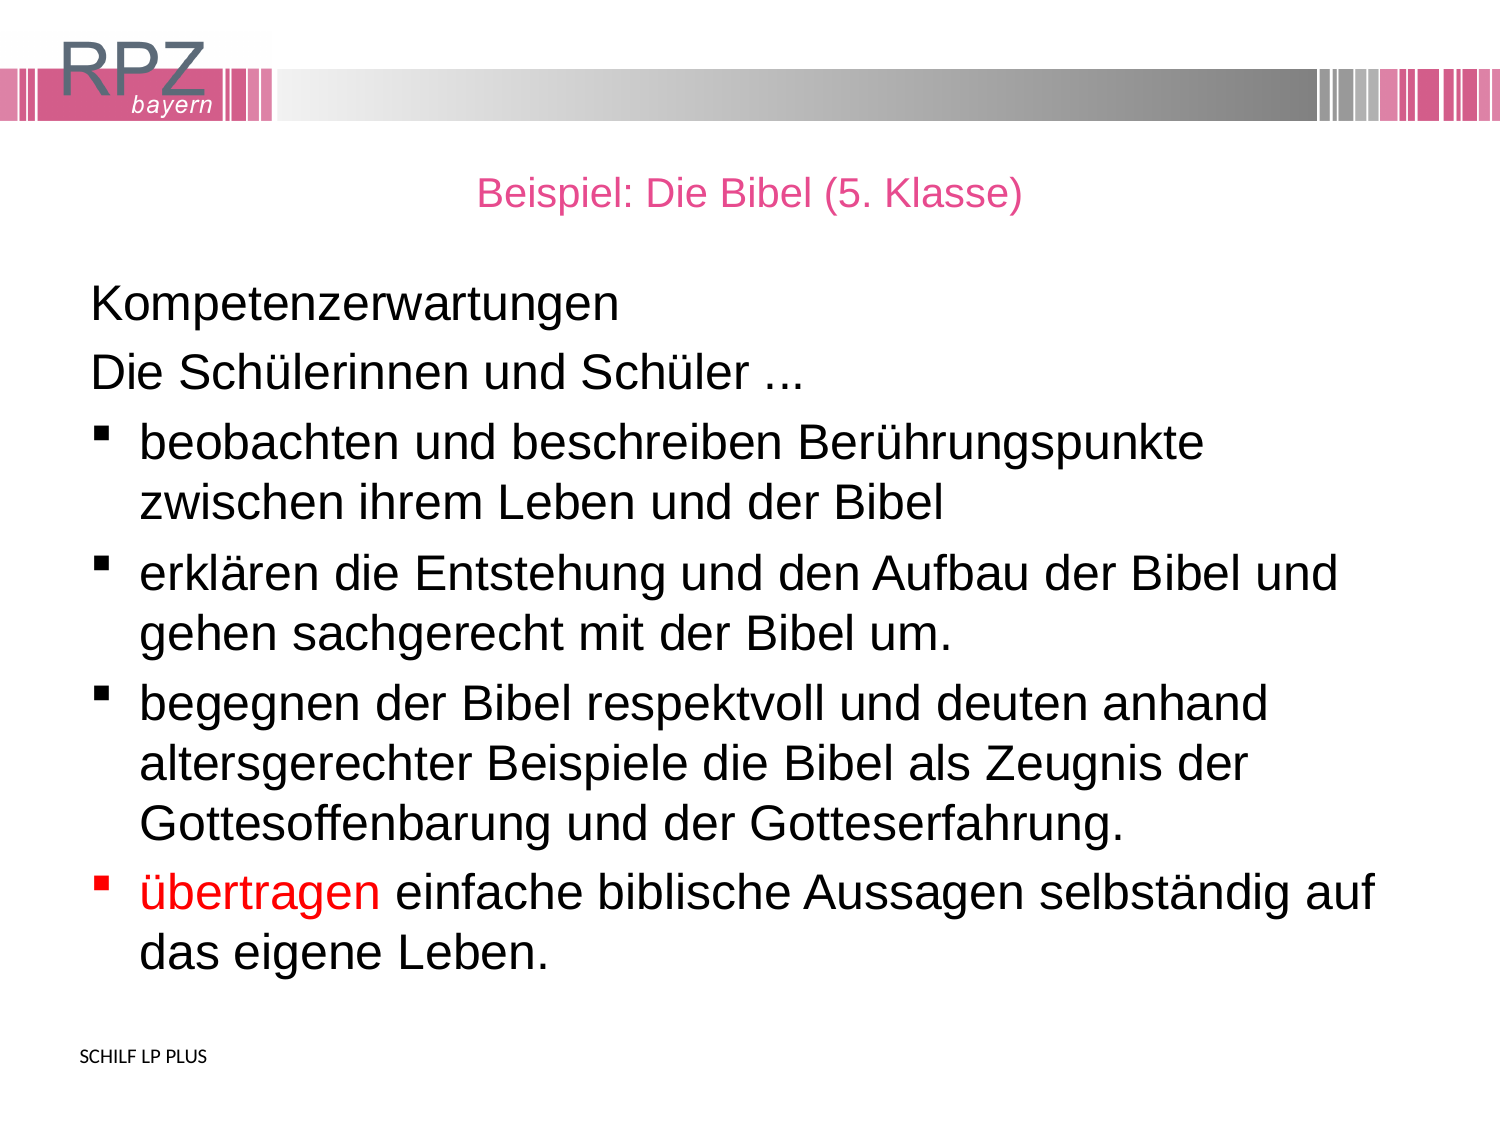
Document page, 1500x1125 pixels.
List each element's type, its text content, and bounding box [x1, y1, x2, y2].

title Beispiel: Die Bibel (5. Klasse) [75, 149, 1425, 233]
picture [1380, 69, 1439, 121]
picture [1319, 69, 1379, 121]
list Kompetenzerwartungen Die Schülerinnen und Schüler ... beobachten und beschreiben Berührungspunkte zwischen ihrem Leben und der Bibel erklären die Entstehung und den Aufbau der Bibel und gehen sachgerecht mit der Bibel um. begegnen der Bibel respektvoll und deuten anhand altersgerechter Beispiele die Bibel als Zeugnis der Gottesoffenbarung und der Gotteserfahrung. übertragen einfache biblische Aussagen selbständig auf das eigene Leben. [75, 262, 1425, 1005]
picture [1443, 69, 1500, 121]
picture [0, 31, 272, 121]
